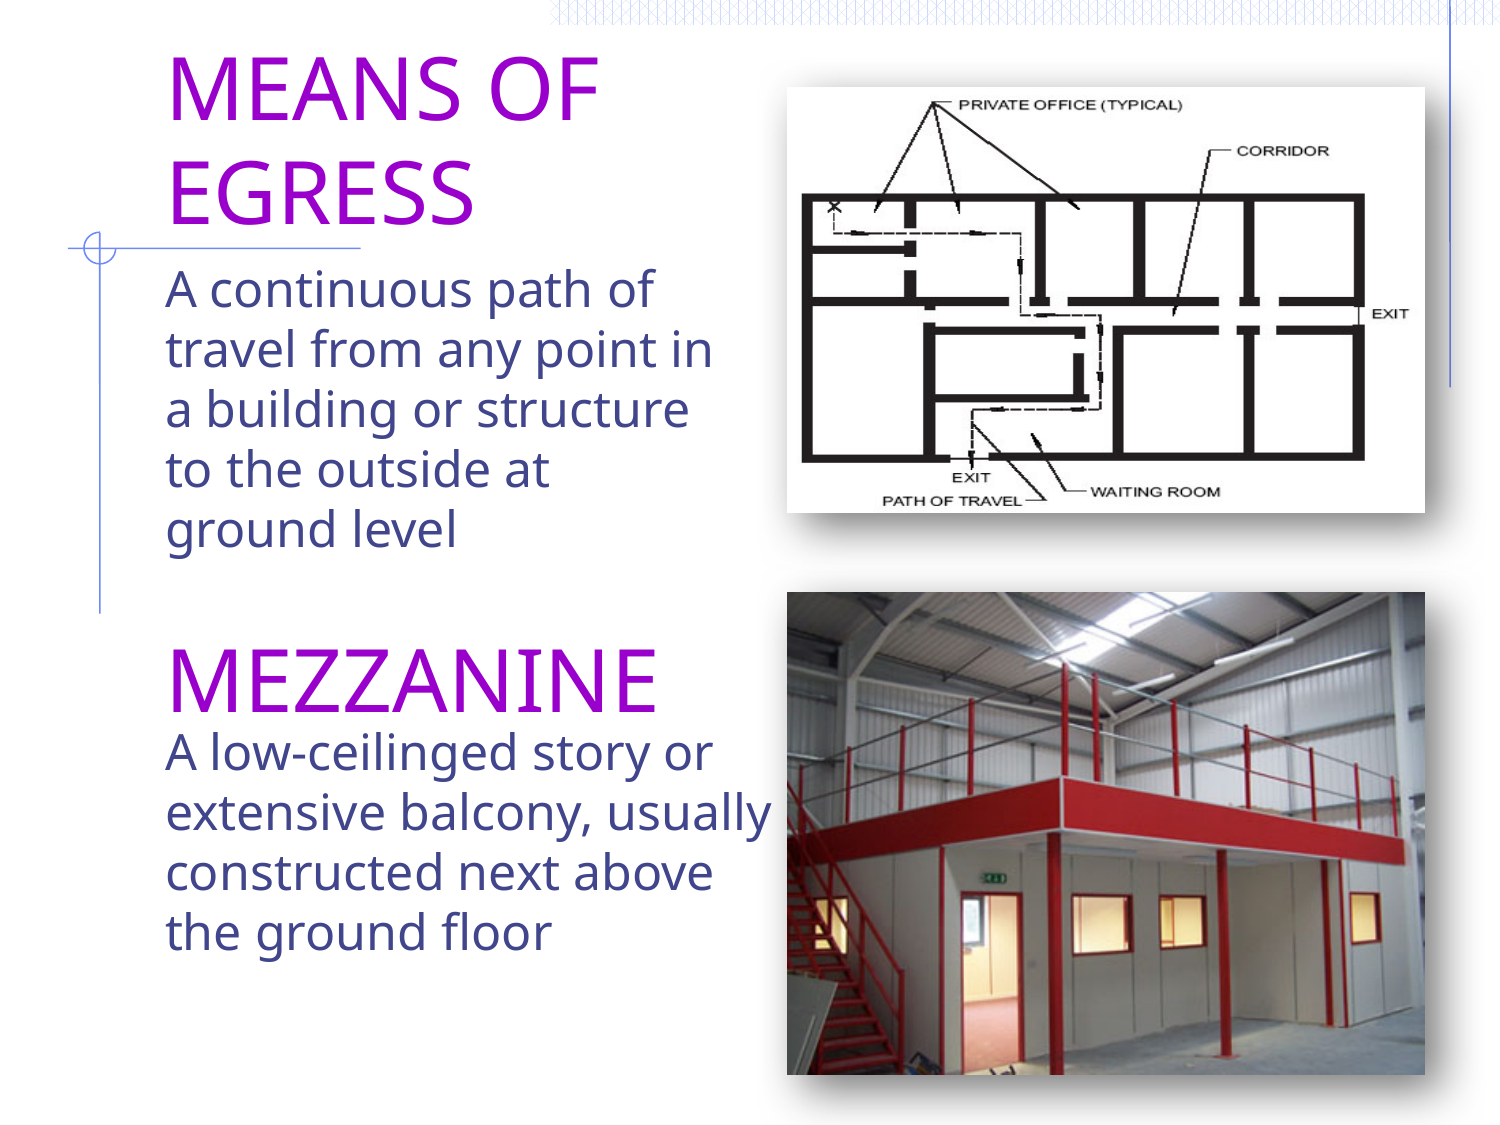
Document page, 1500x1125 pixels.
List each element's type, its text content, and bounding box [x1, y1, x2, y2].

list MEANS OF EGRESS [150, 99, 738, 249]
list A low-ceilinged story or extensive balcony, usually constructed next above the ground floor [150, 712, 813, 1125]
picture [787, 87, 1426, 513]
picture [787, 591, 1426, 1076]
list MEZZANINE [150, 537, 734, 712]
list A continuous path of travel from any point in a building or structure to the outside at ground level [150, 249, 738, 450]
